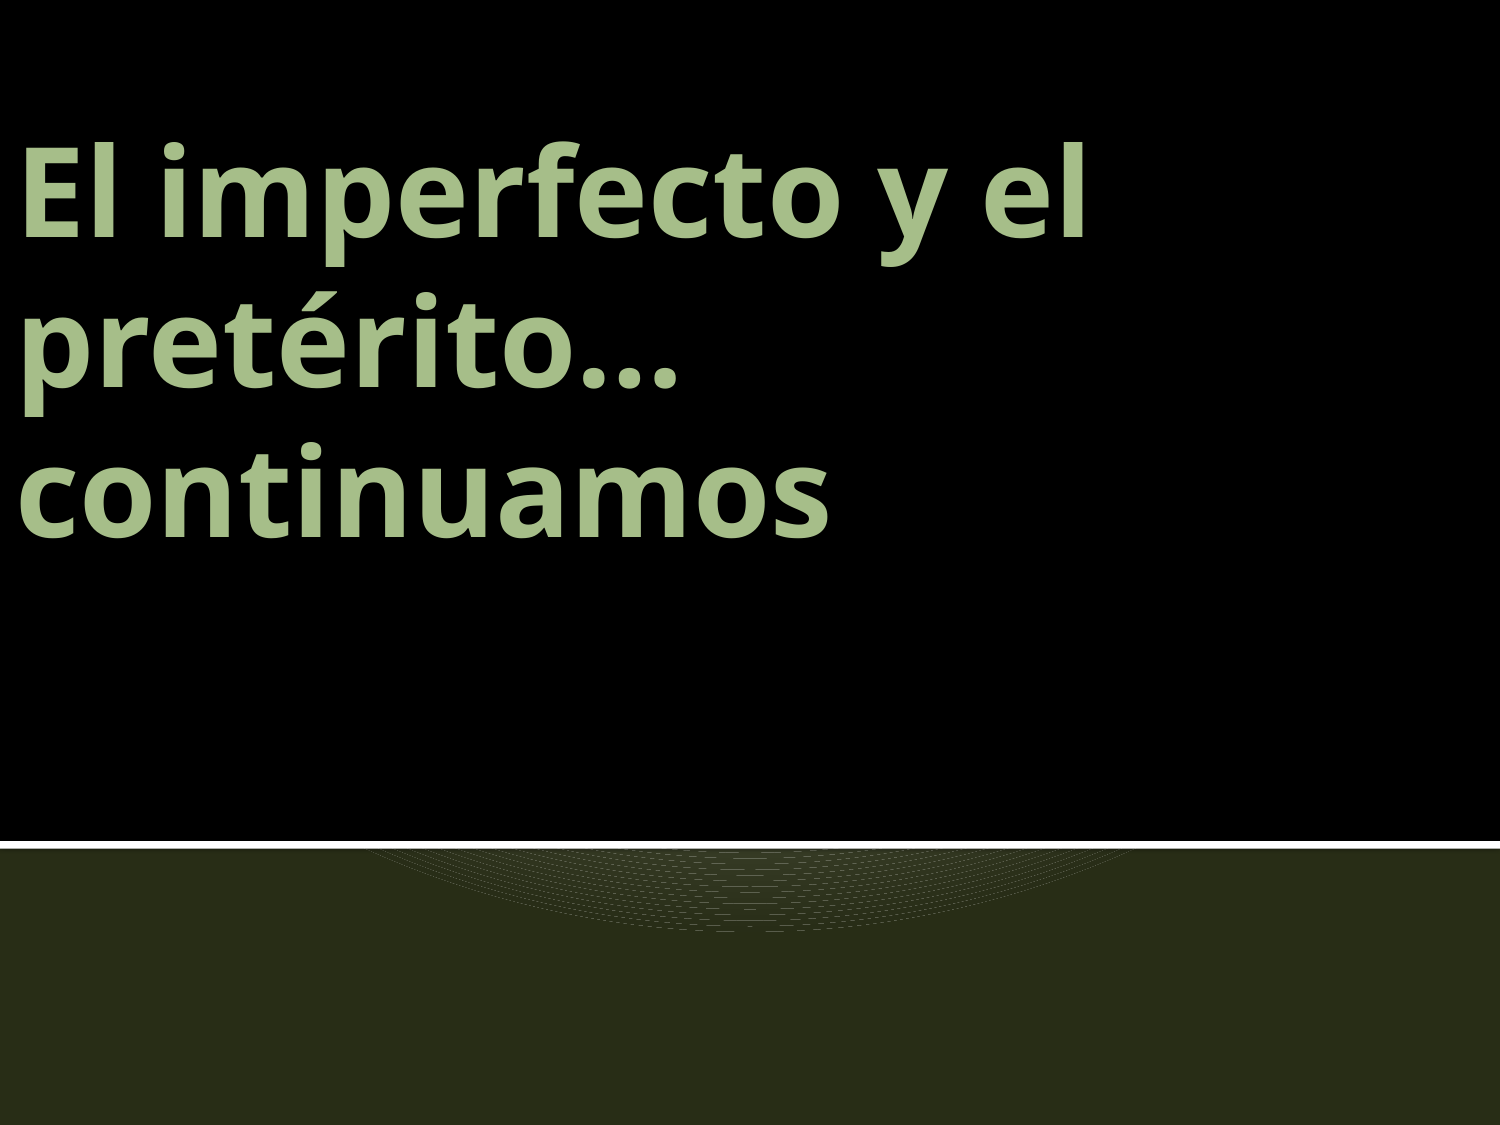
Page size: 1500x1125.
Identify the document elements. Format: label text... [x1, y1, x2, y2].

title El imperfecto y el pretérito… continuamos [0, 112, 1438, 825]
